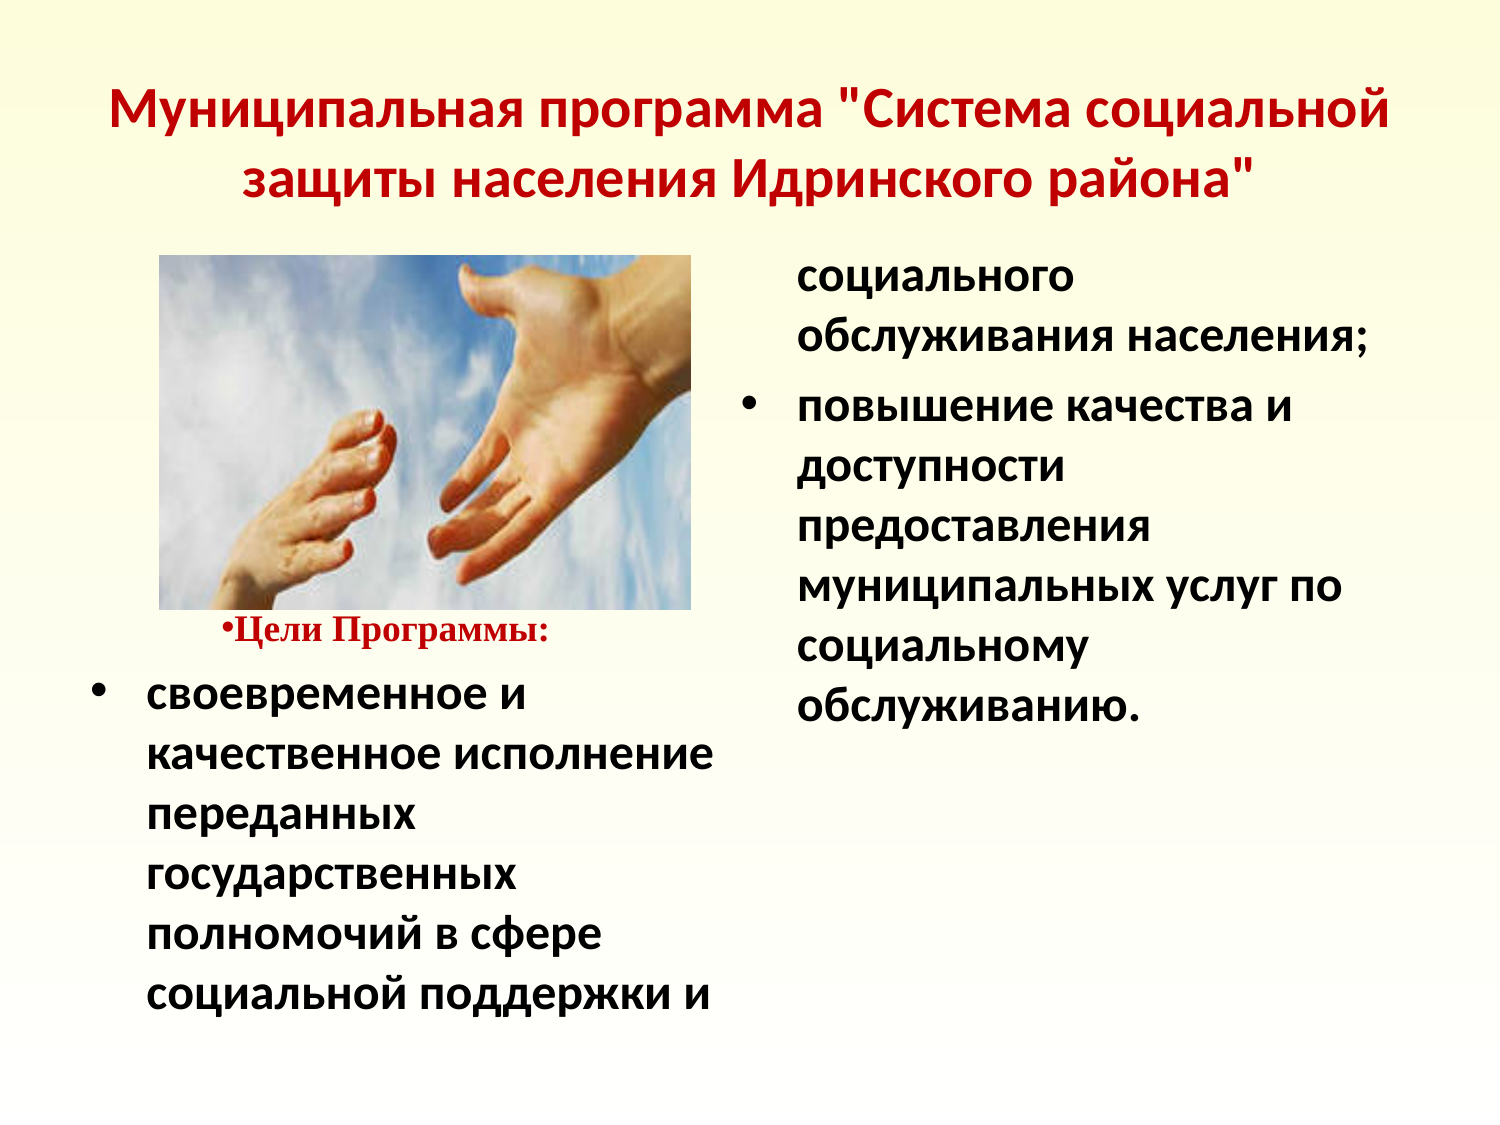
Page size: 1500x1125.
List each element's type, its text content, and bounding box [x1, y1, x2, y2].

title Муниципальная программа "Система социальной защиты населения Идринского района" [74, 44, 1426, 233]
picture [159, 255, 692, 610]
list Цели Программы: своевременное и качественное исполнение переданных государственных полномочий в сфере социальной поддержки и социального обслуживания населения; повышение качества и доступности предоставления муниципальных услуг по социальному обслуживанию. [74, 234, 1407, 1071]
